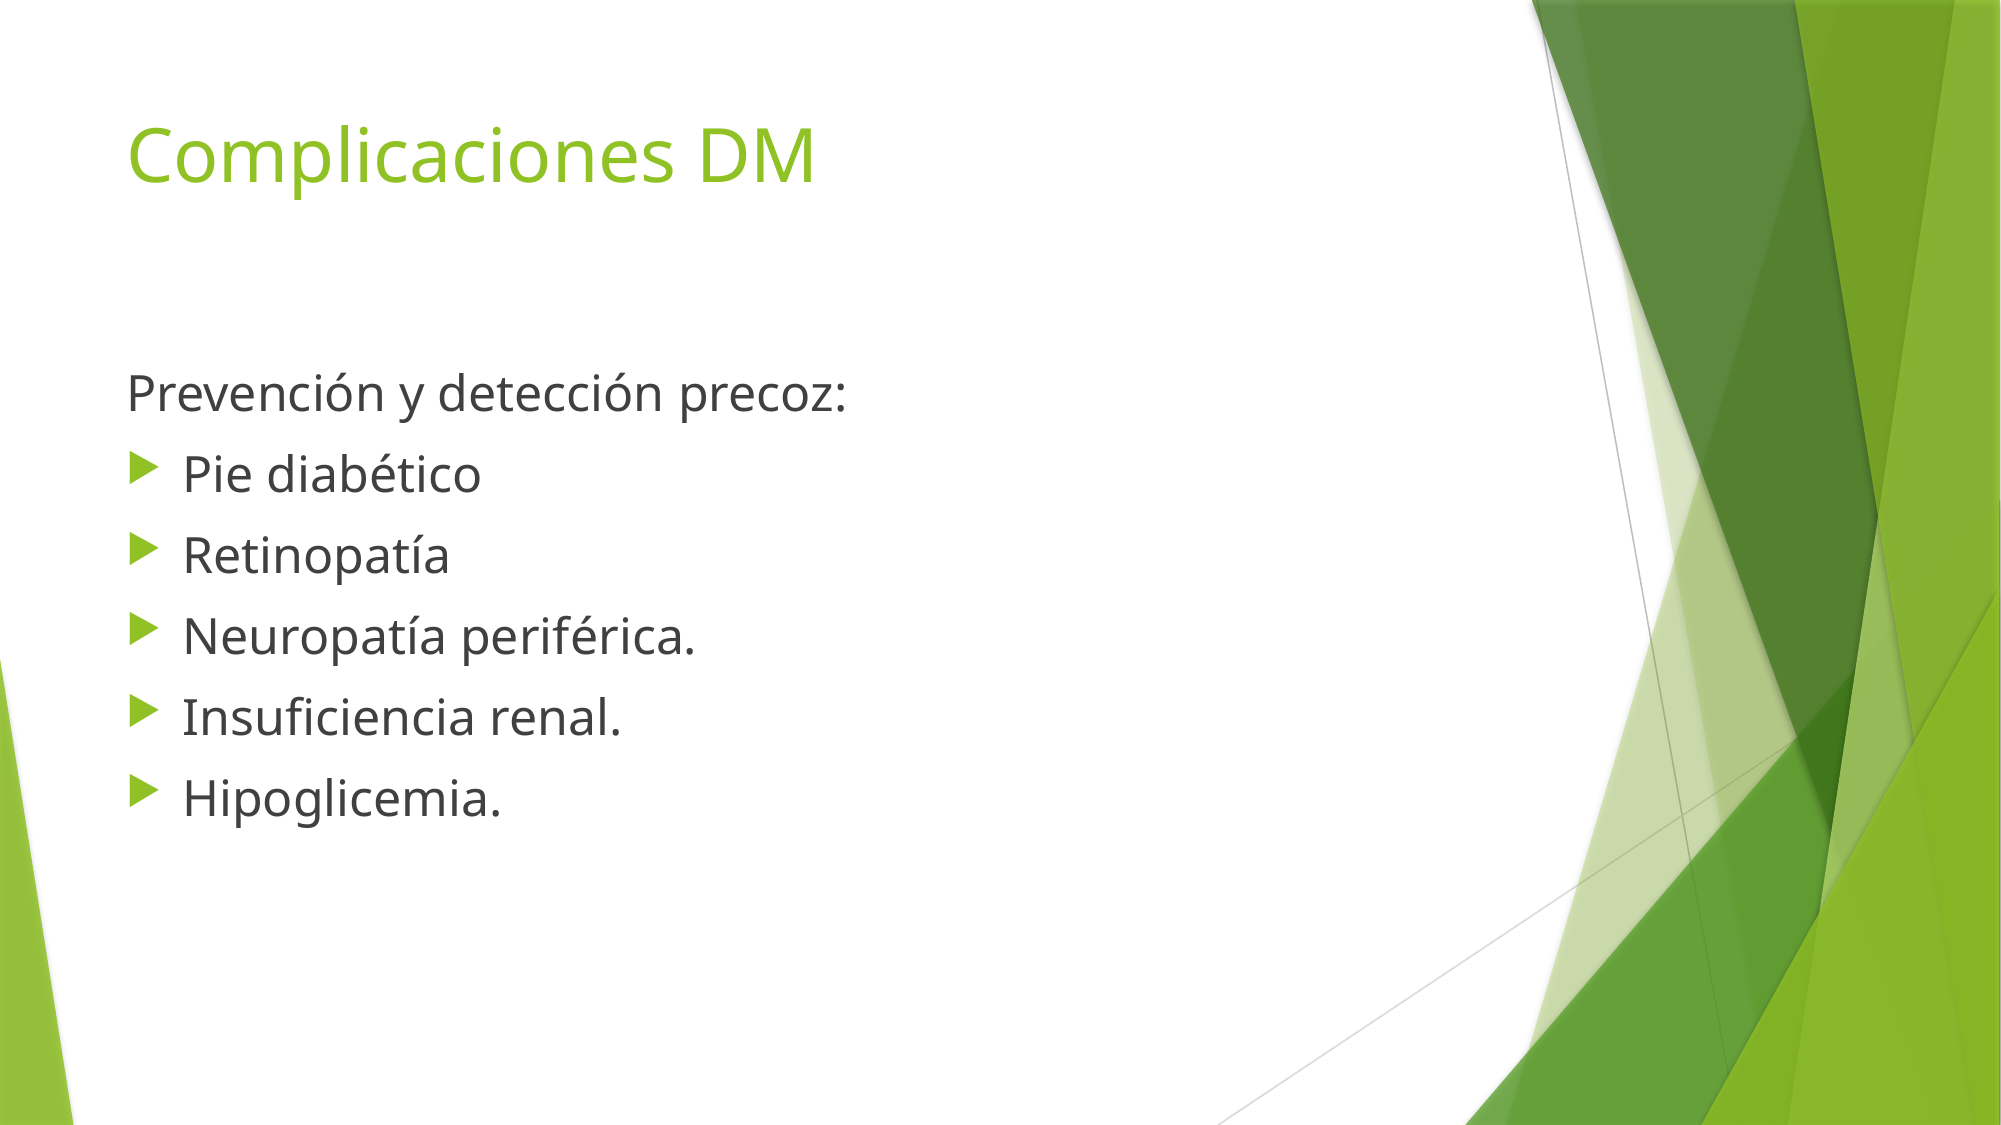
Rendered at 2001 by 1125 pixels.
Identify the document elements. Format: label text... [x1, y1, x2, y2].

list Prevención y detección precoz: Pie diabético Retinopatía Neuropatía periférica. Insuficiencia renal. Hipoglicemia. [111, 354, 1522, 992]
title Complicaciones DM [111, 99, 1522, 317]
